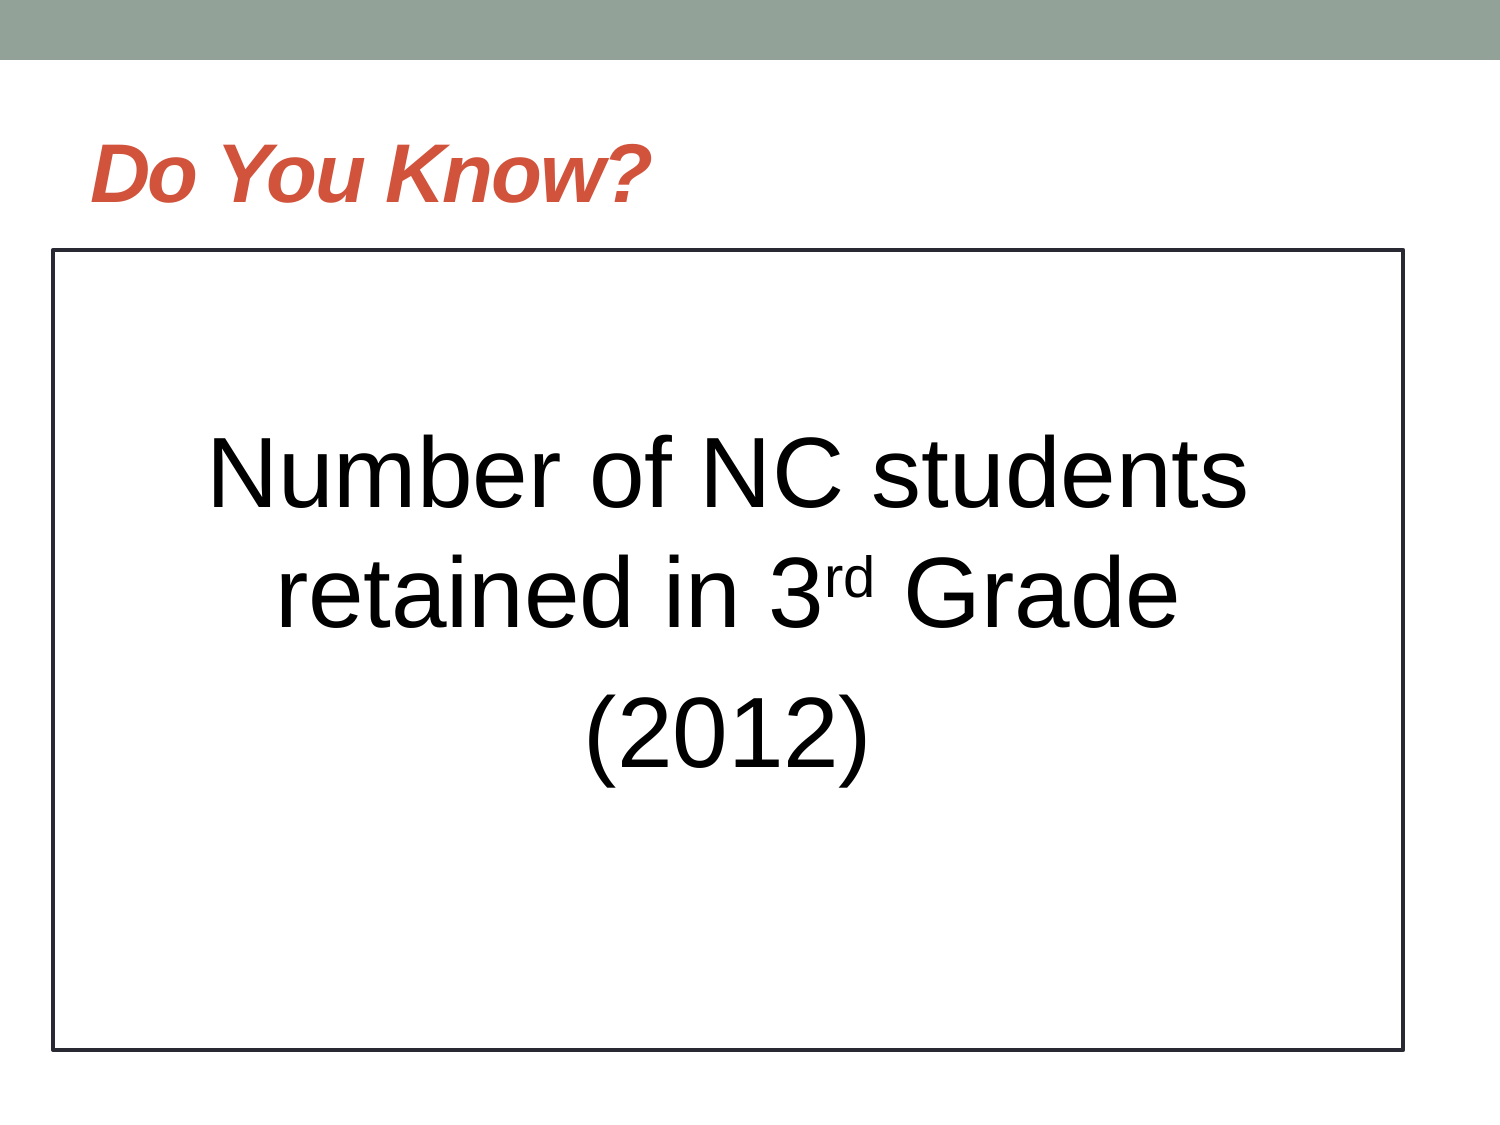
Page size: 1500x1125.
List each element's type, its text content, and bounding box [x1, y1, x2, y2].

title Do You Know? [75, 87, 1425, 250]
list Number of NC students retained in 3rd Grade (2012) [51, 248, 1405, 1052]
